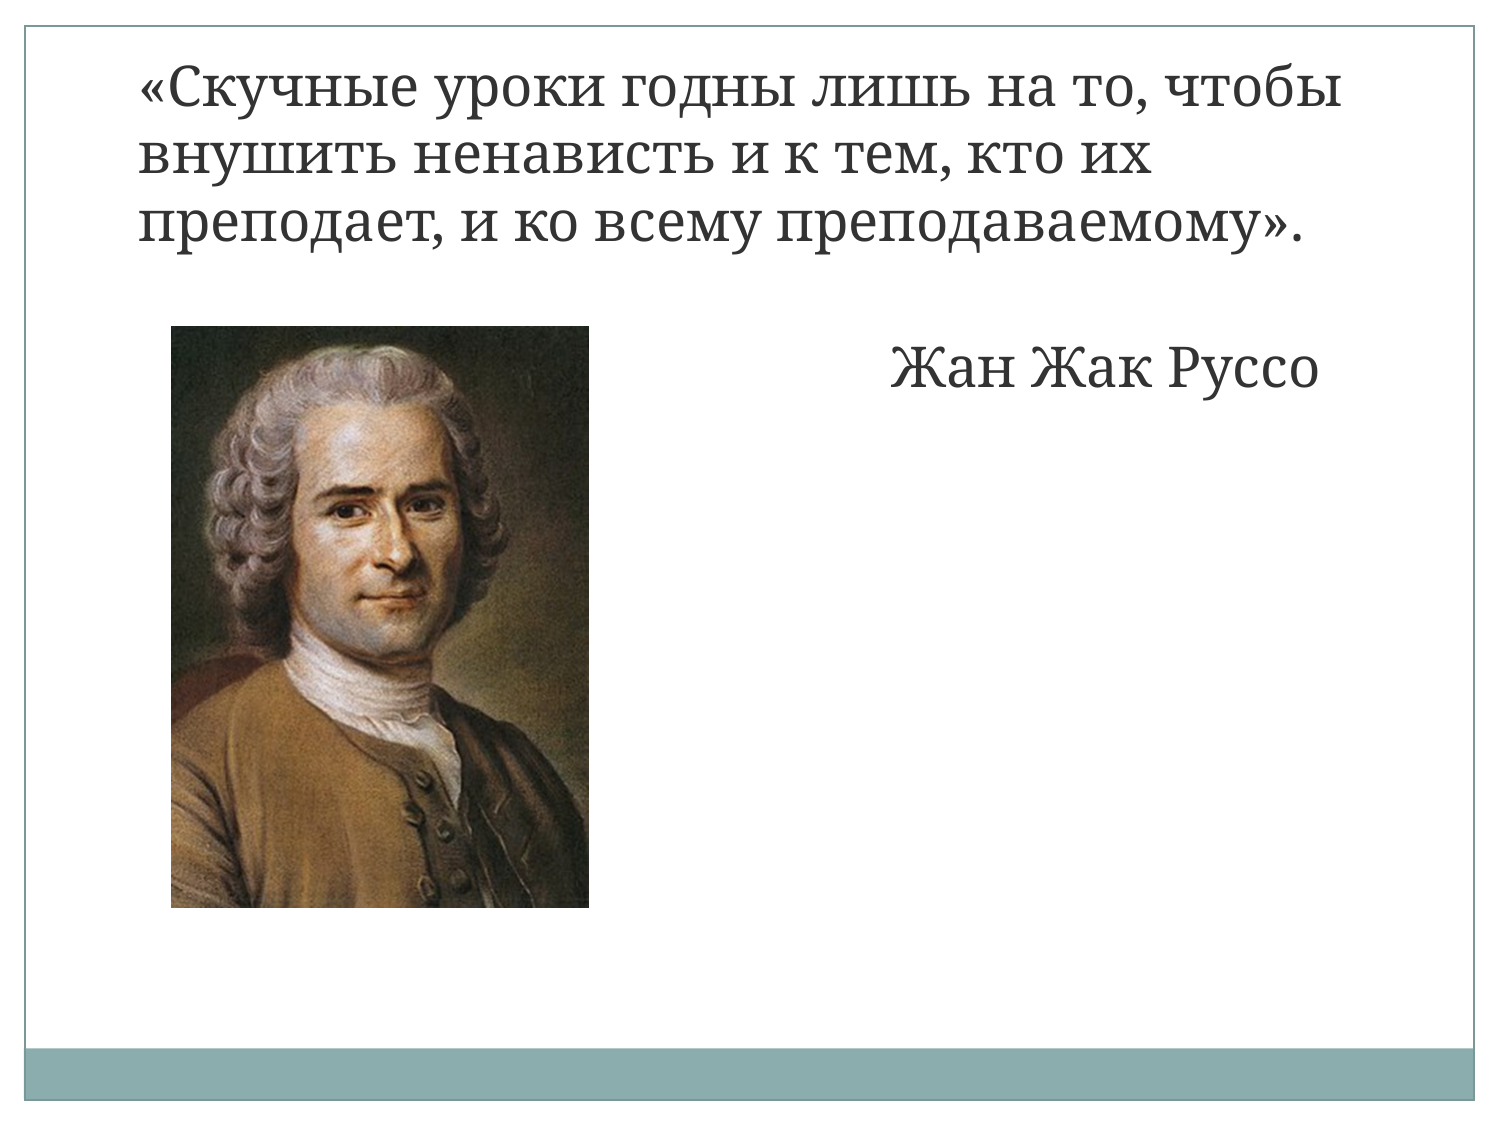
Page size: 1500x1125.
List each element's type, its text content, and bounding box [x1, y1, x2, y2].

list «Скучные уроки годны лишь на то, чтобы внушить ненависть и к тем, кто их преподает, и ко всему преподаваемому». Жан Жак Руссо [123, 42, 1396, 1001]
picture [170, 325, 589, 908]
